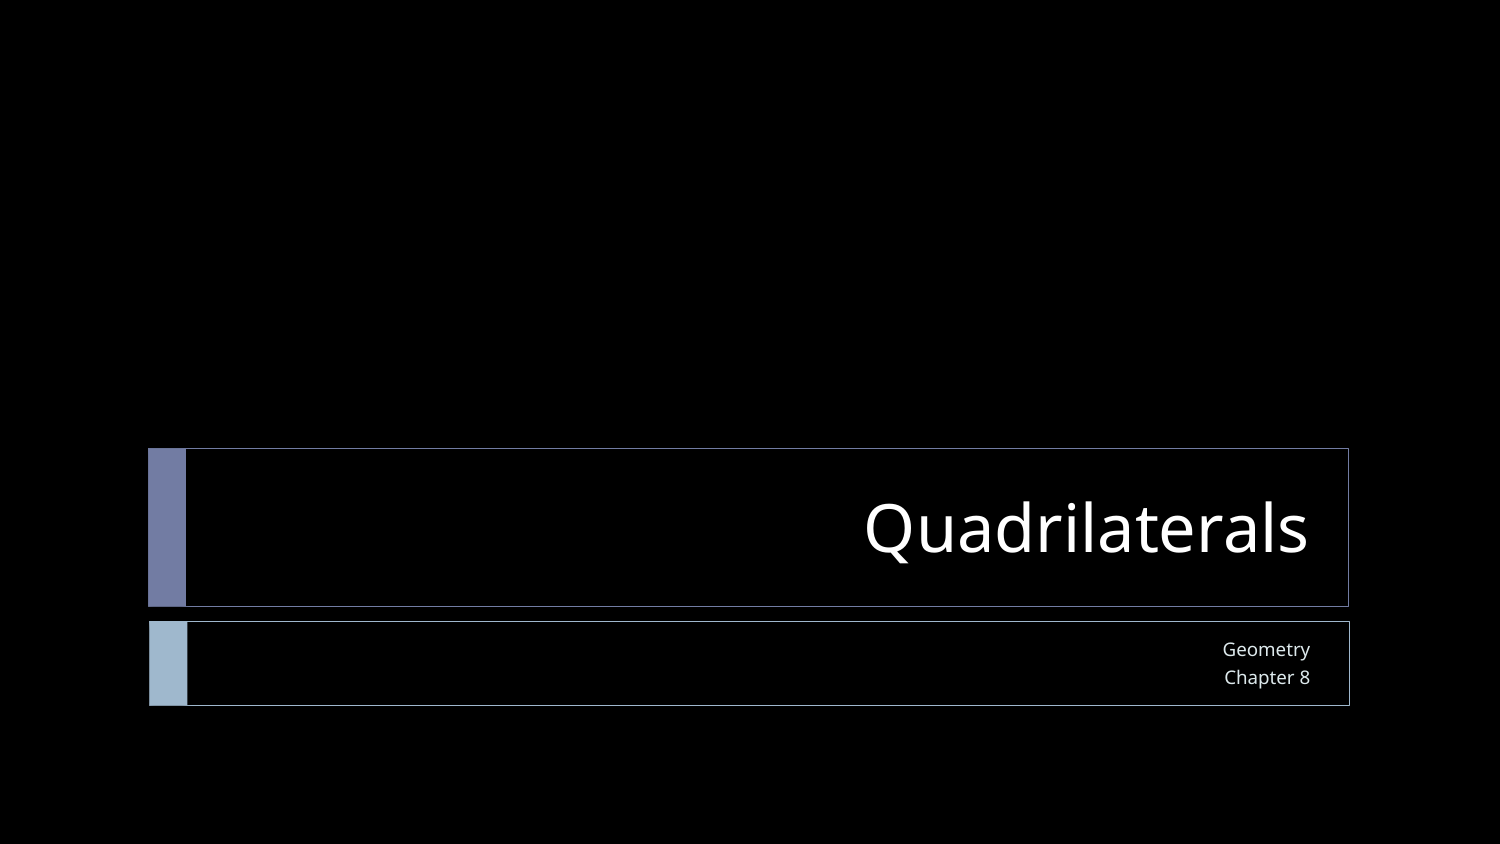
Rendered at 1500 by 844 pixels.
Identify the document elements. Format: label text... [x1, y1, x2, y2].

title Quadrilaterals [200, 478, 1325, 600]
subtitle Geometry Chapter 8 [200, 630, 1325, 697]
